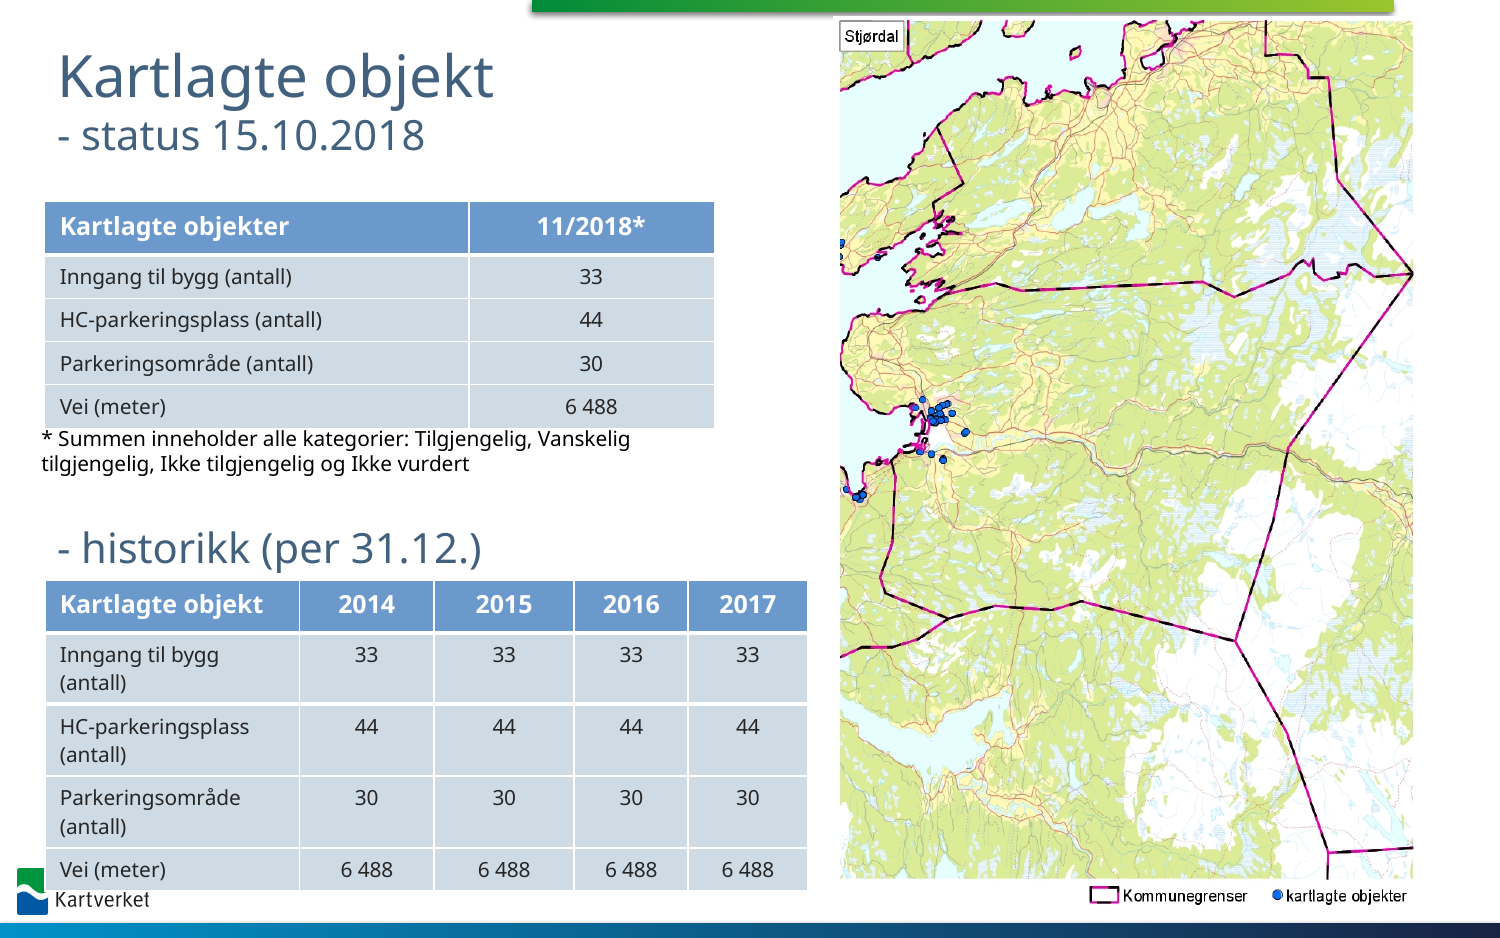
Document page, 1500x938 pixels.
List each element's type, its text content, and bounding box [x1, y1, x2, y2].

text_box Kartlagte objekt - status 15.10.2018 [42, 24, 828, 167]
table_header 2015 [435, 581, 573, 631]
table_cell HC-parkeringsplass (antall) [46, 706, 299, 775]
table_cell 30 [470, 342, 714, 384]
table_cell Inngang til bygg (antall) [45, 257, 468, 298]
table_header 11/2018* [470, 202, 714, 253]
table_cell 33 [435, 635, 573, 702]
table_cell Inngang til bygg (antall) [46, 635, 299, 702]
text_box - historikk (per 31.12.) [42, 496, 828, 580]
table_cell 33 [575, 635, 687, 702]
table_cell Parkeringsområde (antall) [46, 777, 299, 847]
table_header 2016 [575, 581, 687, 631]
table_cell 6 488 [689, 849, 807, 890]
table_cell 33 [689, 635, 807, 702]
table_cell 30 [689, 777, 807, 847]
table_cell Vei (meter) [45, 385, 468, 417]
table_cell 30 [575, 777, 687, 847]
table_cell 33 [300, 635, 433, 702]
text_box * Summen inneholder alle kategorier: Tilgjengelig, Vanskelig tilgjengelig, Ikke tilgjengelig og Ikke vurdert [26, 417, 711, 483]
table_header 2017 [689, 581, 807, 631]
table_cell 44 [300, 706, 433, 775]
picture [833, 16, 1419, 913]
table_header Kartlagte objekt [46, 581, 299, 631]
table_cell 44 [435, 706, 573, 775]
table_cell 44 [575, 706, 687, 775]
table_cell HC-parkeringsplass (antall) [45, 299, 468, 341]
table_cell 6 488 [435, 849, 573, 890]
table_header Kartlagte objekter [45, 202, 468, 253]
table_cell 30 [300, 777, 433, 847]
table_cell 33 [470, 257, 714, 298]
table_cell 44 [689, 706, 807, 775]
table_cell Vei (meter) [46, 849, 299, 890]
table_cell Parkeringsområde (antall) [45, 342, 468, 384]
table_cell 6 488 [300, 849, 433, 890]
table_cell 30 [435, 777, 573, 847]
table_cell 6 488 [575, 849, 687, 890]
table_cell 44 [470, 299, 714, 341]
table_cell 6 488 [470, 385, 714, 428]
table_header 2014 [300, 581, 433, 631]
